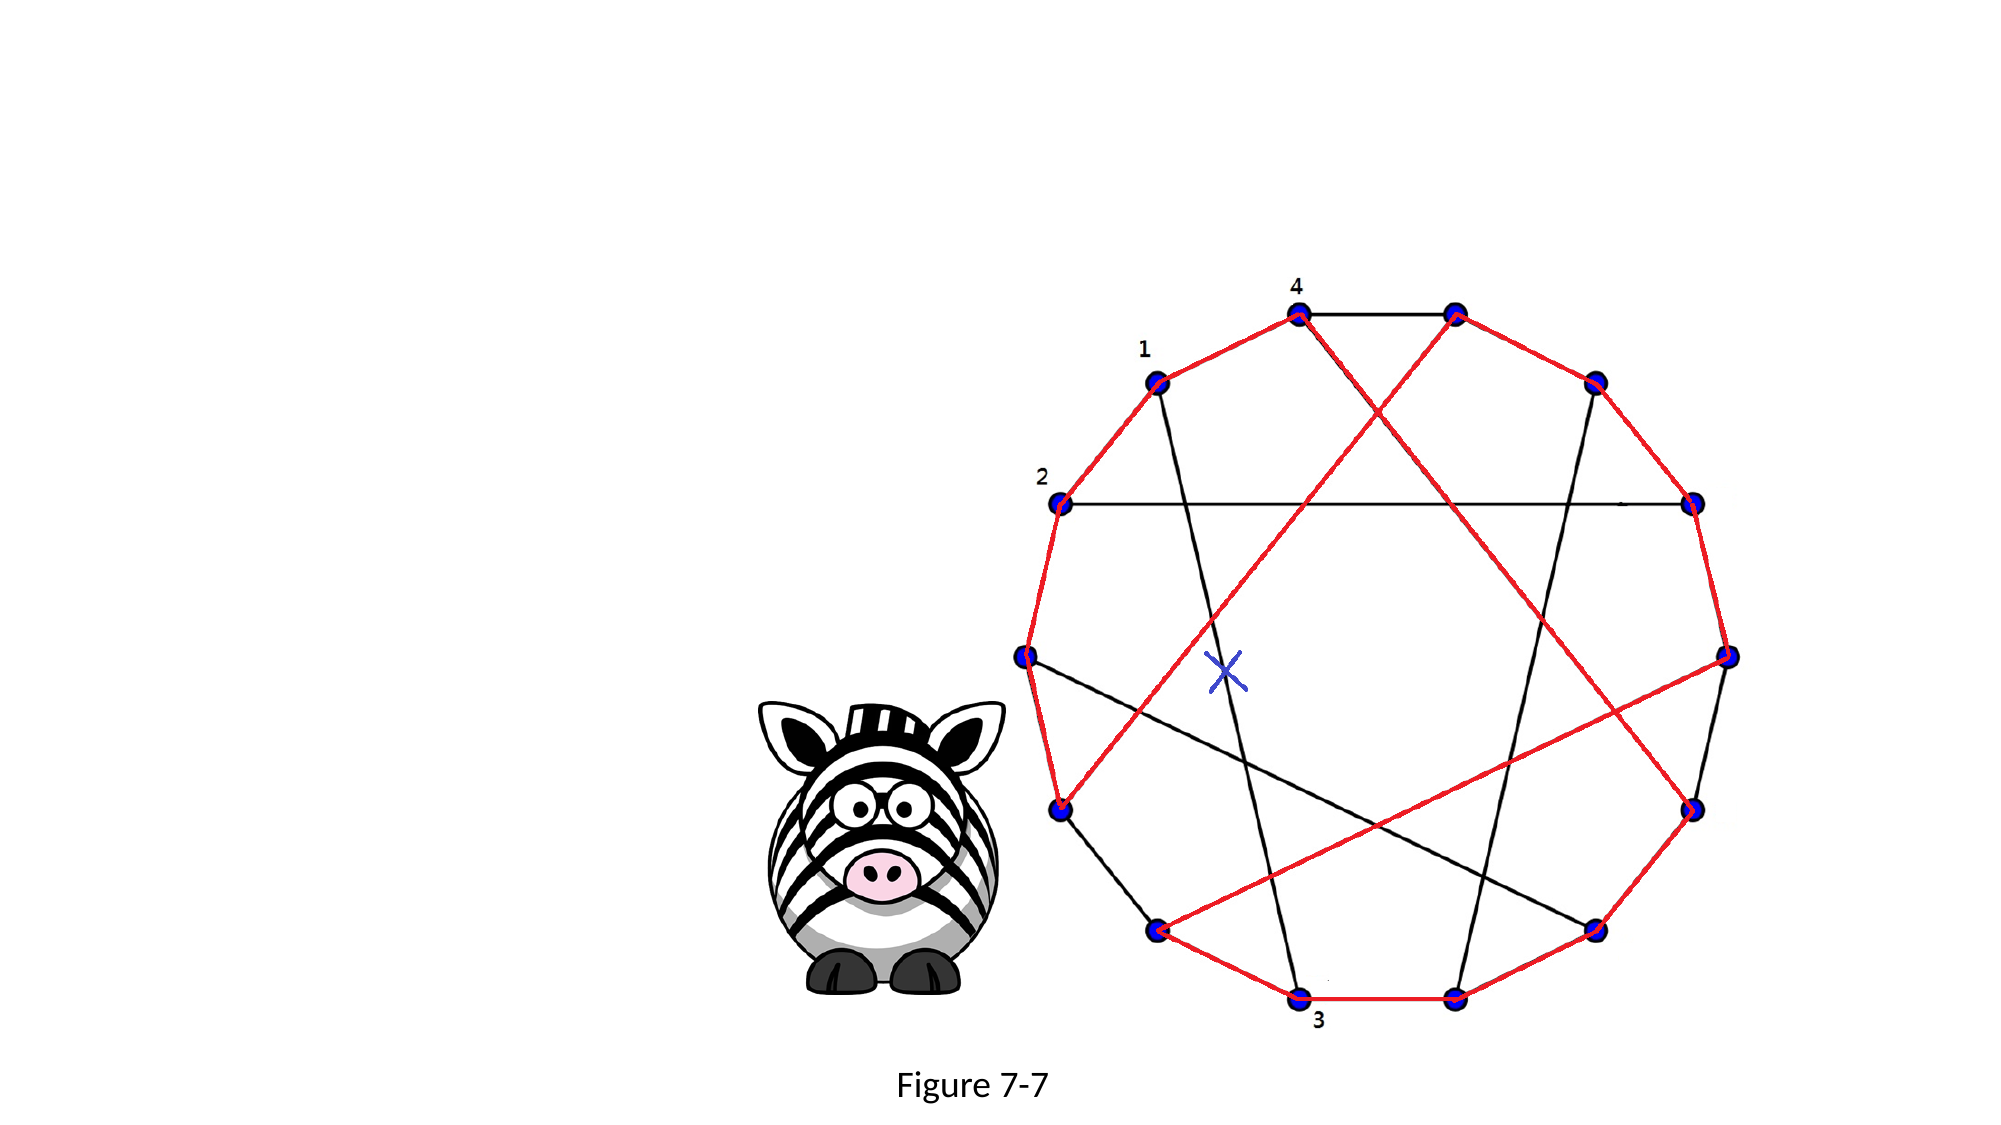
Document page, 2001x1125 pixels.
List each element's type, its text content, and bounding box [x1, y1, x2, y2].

text_box Figure 7-7 [881, 1052, 1065, 1113]
picture [758, 274, 1757, 1029]
